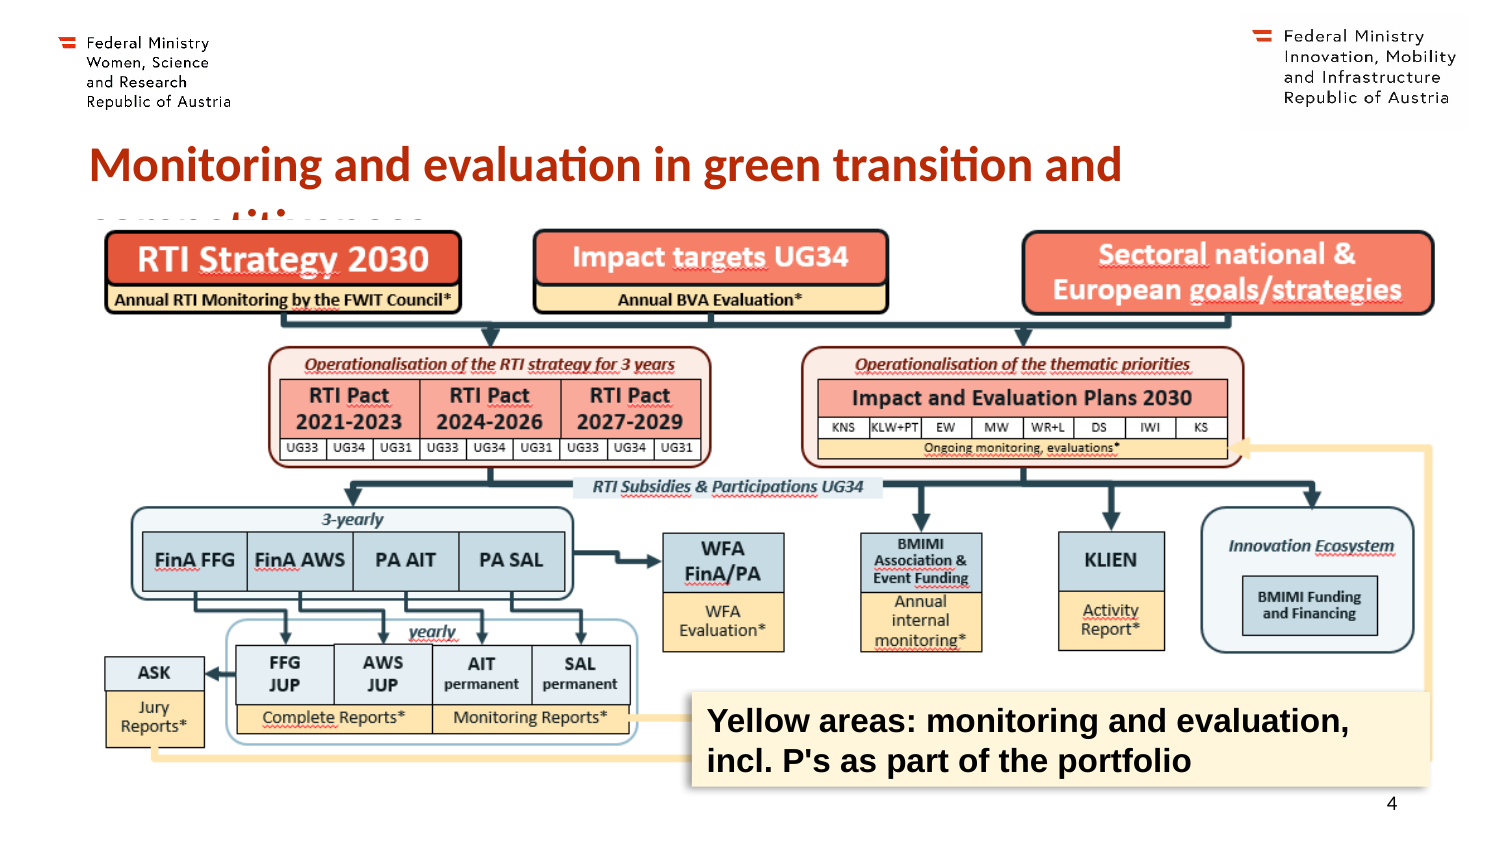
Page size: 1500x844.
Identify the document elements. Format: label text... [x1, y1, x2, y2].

picture [1239, 14, 1469, 130]
title Monitoring and evaluation in green transition and competitiveness [88, 129, 1398, 201]
text_box Yellow areas: monitoring and evaluation, incl. P's as part of the portfolio [691, 766, 1431, 787]
slide_number 4 [1239, 796, 1398, 819]
picture [58, 33, 325, 116]
picture [88, 220, 1469, 766]
